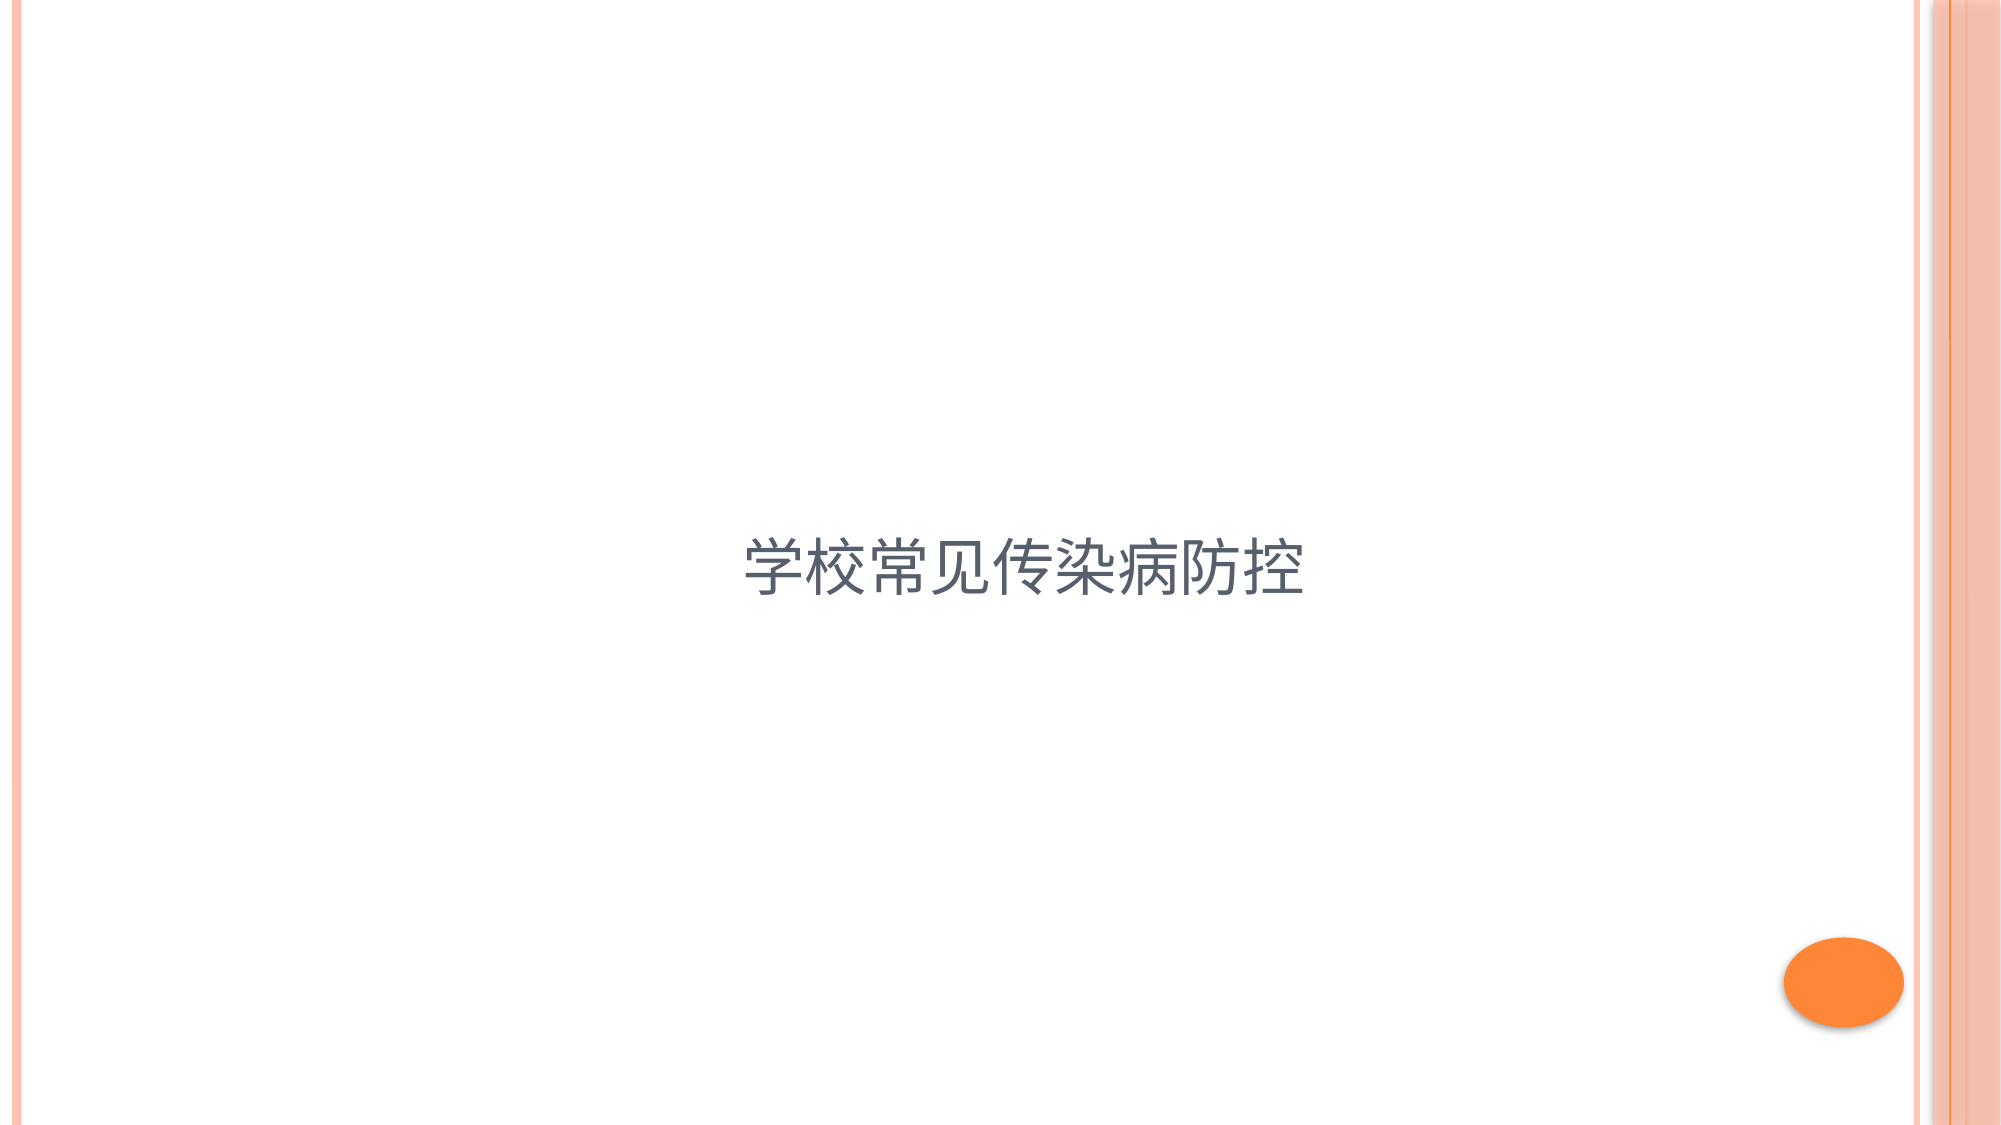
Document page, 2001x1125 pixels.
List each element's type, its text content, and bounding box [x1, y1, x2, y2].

title 学校常见传染病防控 [161, 392, 1887, 610]
